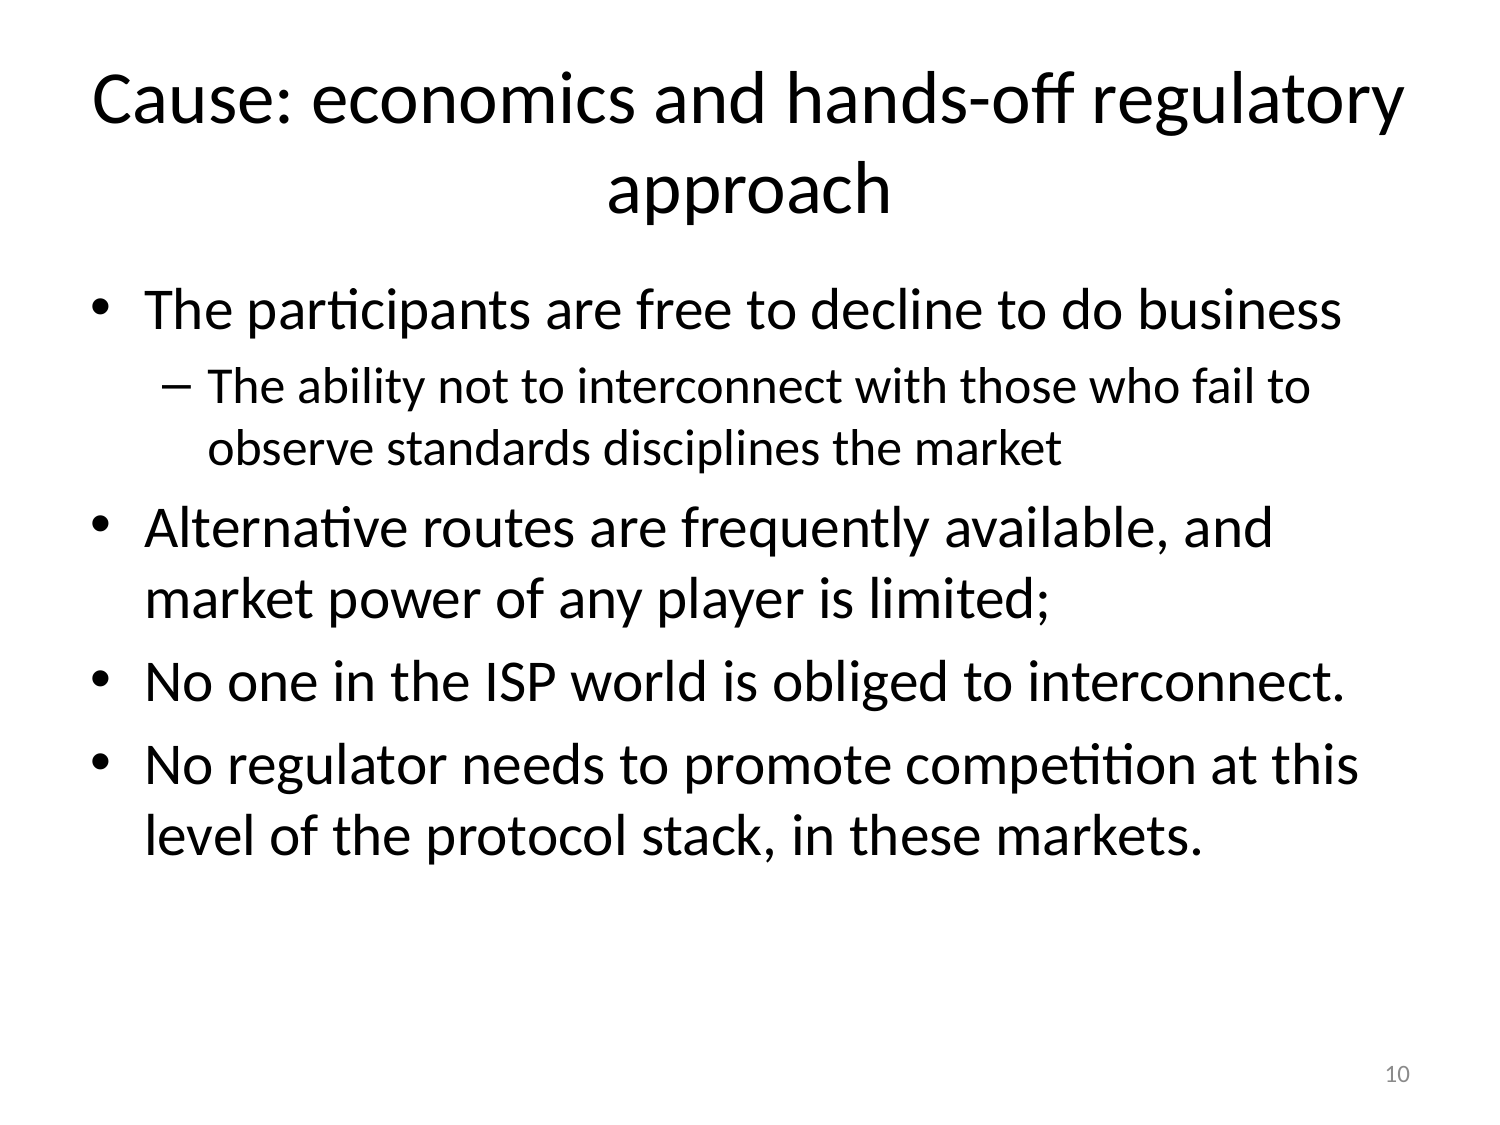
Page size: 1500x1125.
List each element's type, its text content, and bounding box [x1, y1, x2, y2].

title Cause: economics and hands-off regulatory approach [75, 45, 1425, 233]
list The participants are free to decline to do business The ability not to interconnect with those who fail to observe standards disciplines the market Alternative routes are frequently available, and market power of any player is limited; No one in the ISP world is obliged to interconnect. No regulator needs to promote competition at this level of the protocol stack, in these markets. [75, 262, 1425, 1005]
slide_number 10 [1074, 1042, 1425, 1103]
